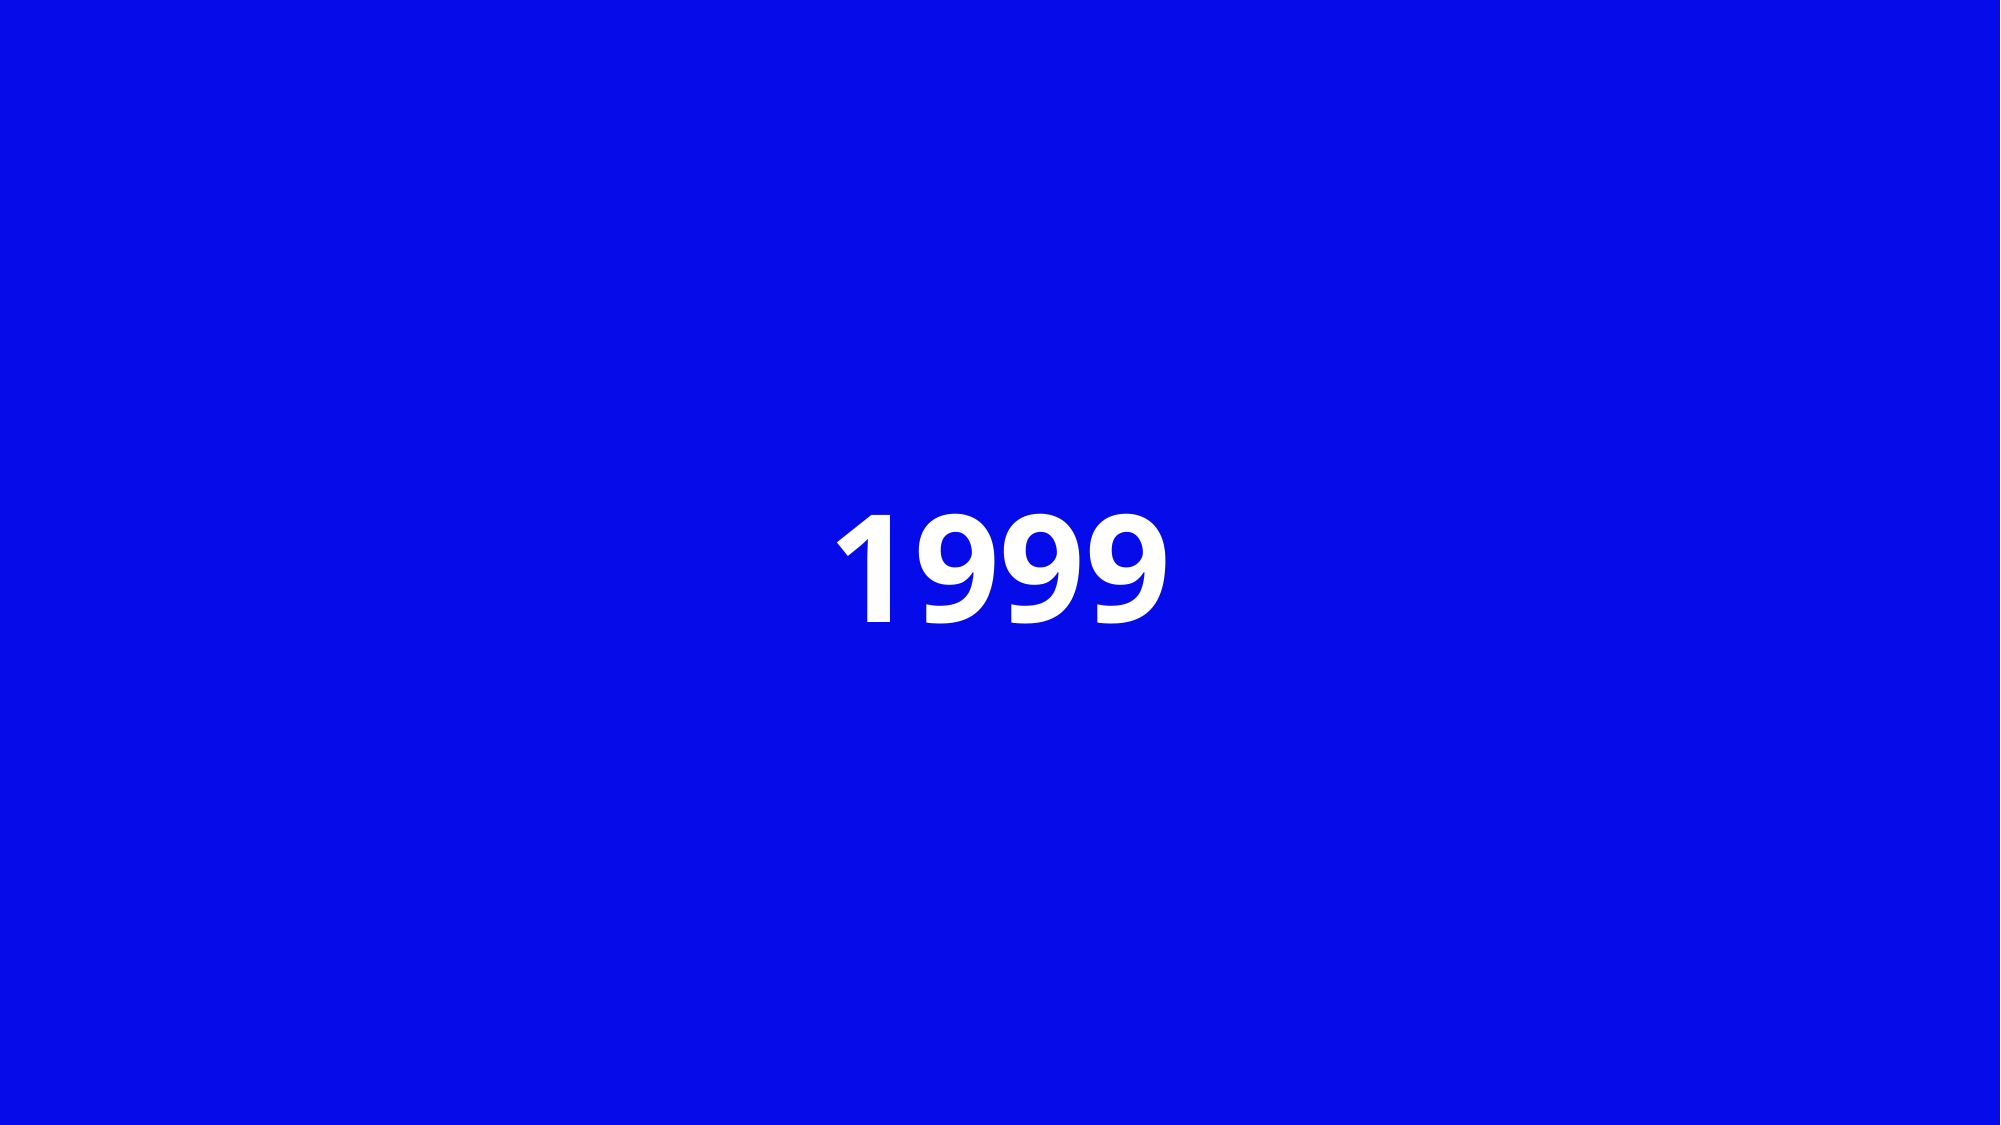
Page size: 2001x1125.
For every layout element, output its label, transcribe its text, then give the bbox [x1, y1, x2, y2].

text_box 1999 [0, 0, 2000, 1125]
